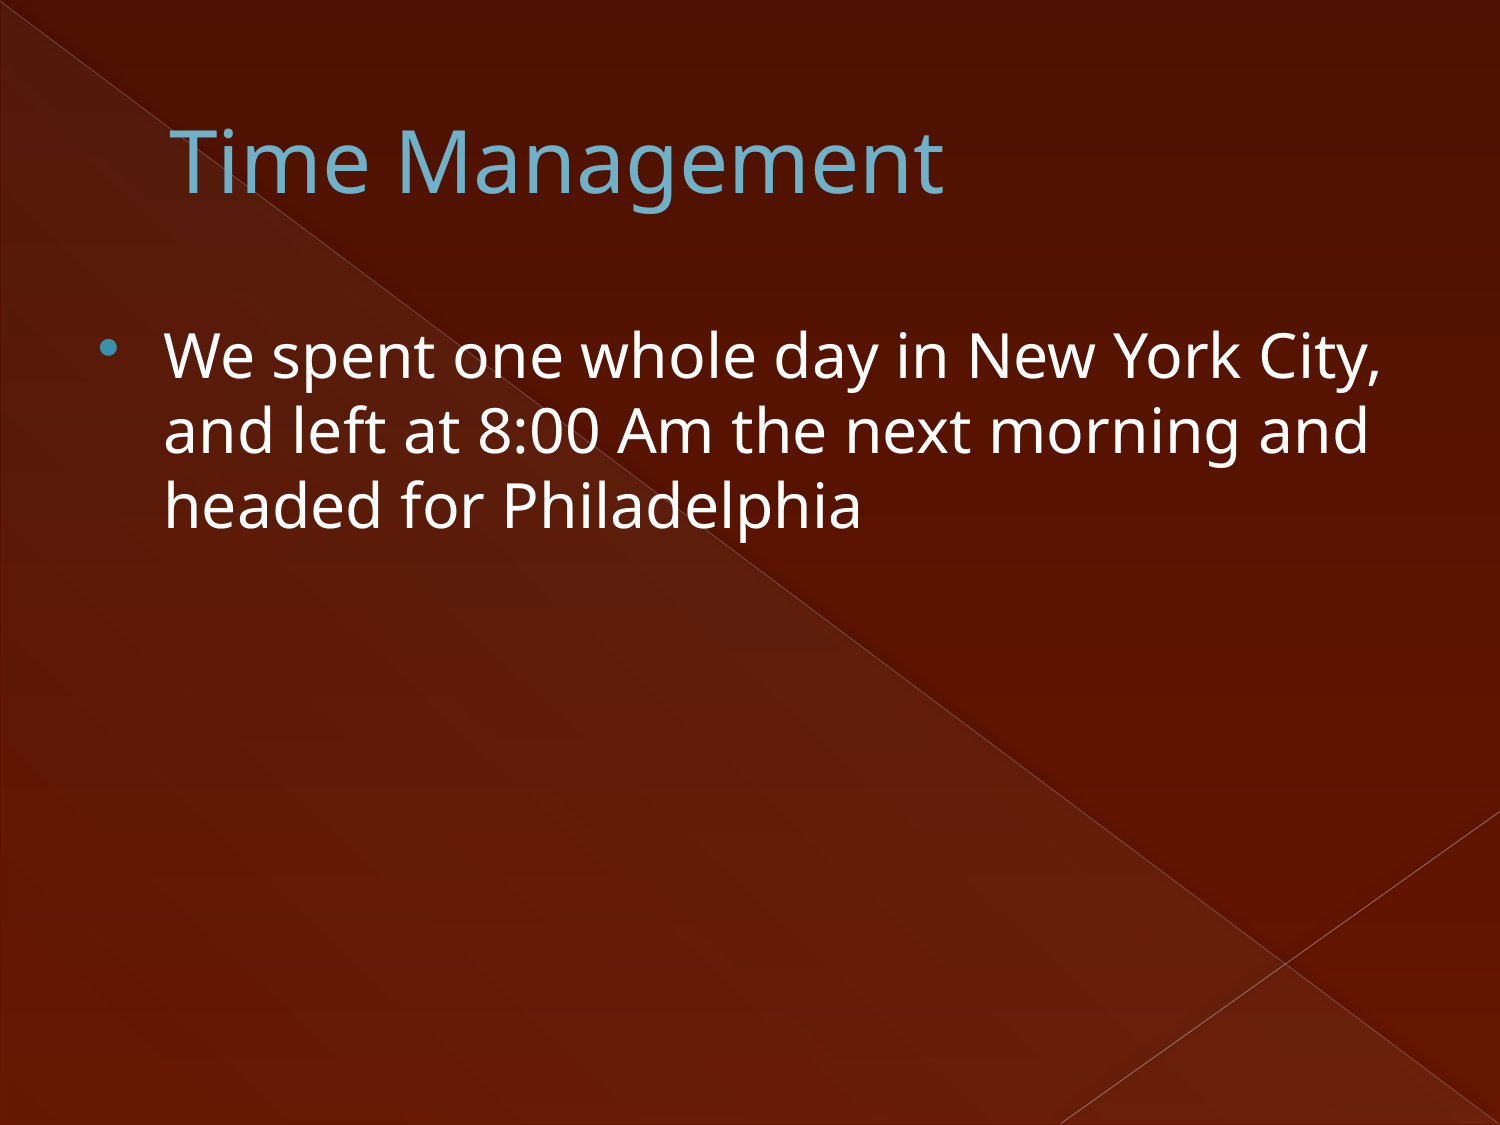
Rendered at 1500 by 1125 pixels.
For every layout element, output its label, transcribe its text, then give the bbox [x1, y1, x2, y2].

list We spent one whole day in New York City, and left at 8:00 Am the next morning and headed for Philadelphia [75, 308, 1425, 1059]
title Time Management [75, 43, 1425, 274]
